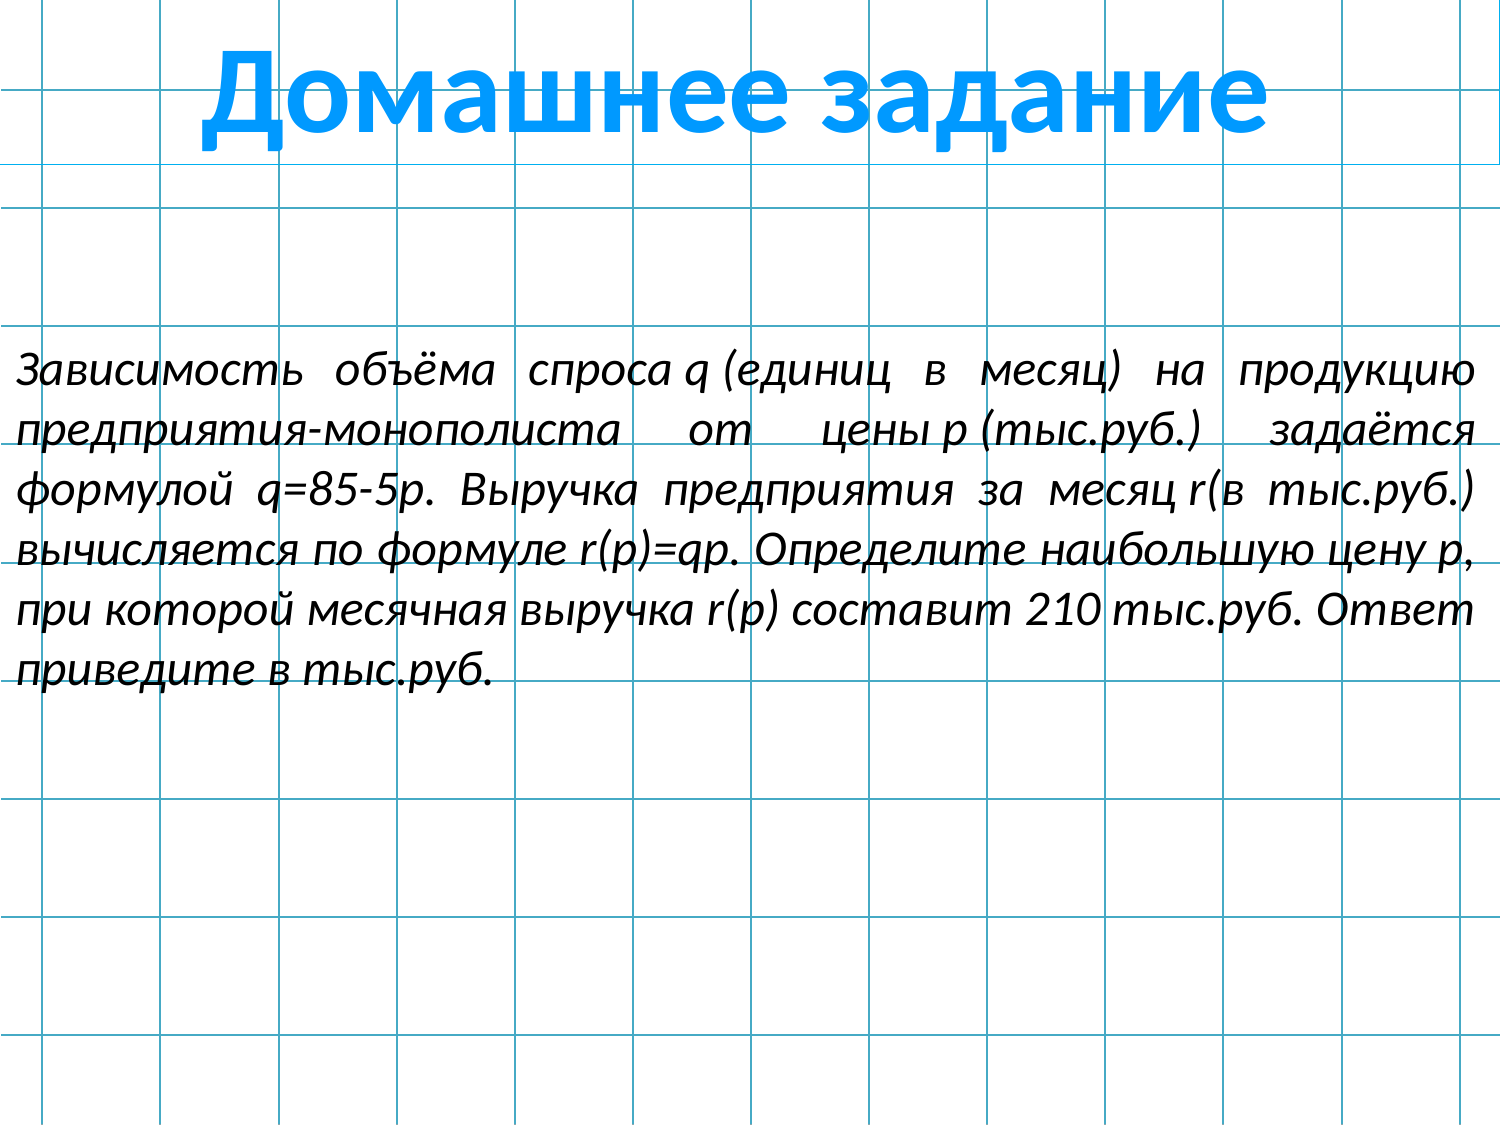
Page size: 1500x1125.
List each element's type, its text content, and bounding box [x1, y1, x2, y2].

text_box Зависимость объёма спроса q (единиц в месяц) на продукцию предприятия-монополиста от цены p (тыс.руб.) задаётся формулой q=85-5p. Выручка предприятия за месяц r(в тыс.руб.) вычисляется по формуле r(p)=qp. Определите наибольшую цену p, при которой месячная выручка r(p) составит 210 тыс.руб. Ответ приведите в тыс.руб. [0, 328, 1491, 703]
text_box Домашнее задание [0, 0, 1500, 165]
picture [0, 166, 1500, 1125]
